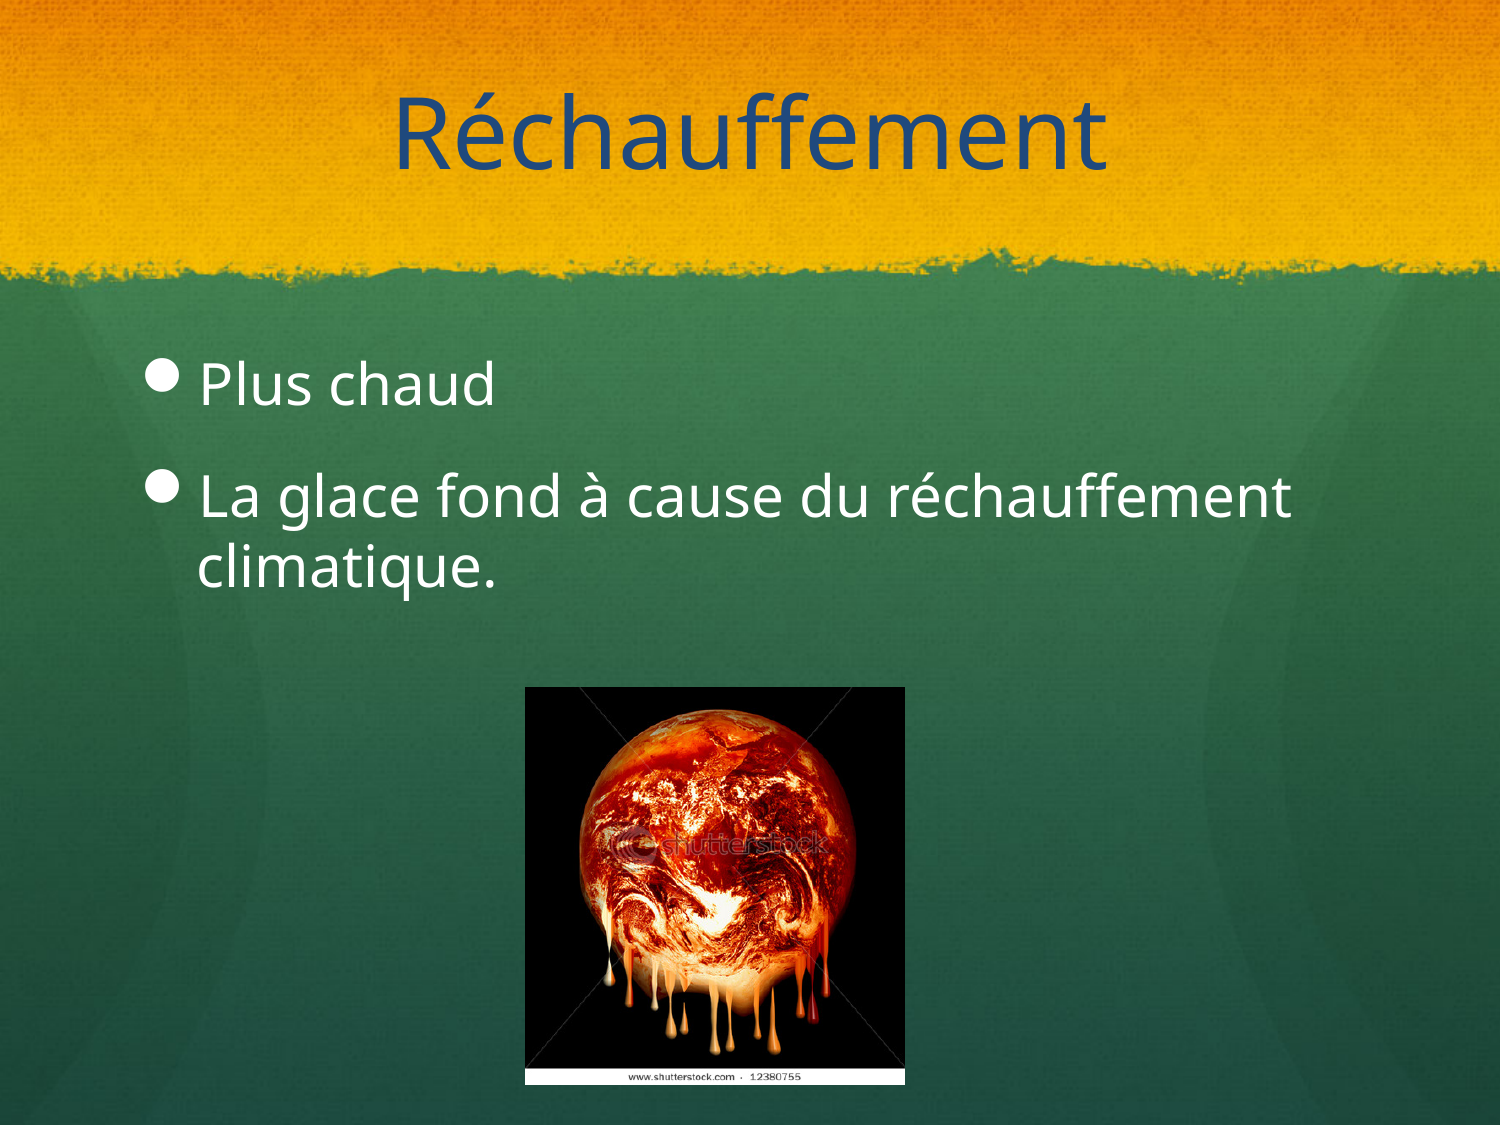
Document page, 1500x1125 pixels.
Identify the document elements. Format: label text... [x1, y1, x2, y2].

title Réchauffement [125, 13, 1375, 246]
list Plus chaud La glace fond à cause du réchauffement climatique. [125, 339, 1375, 638]
picture [0, 0, 1500, 1125]
